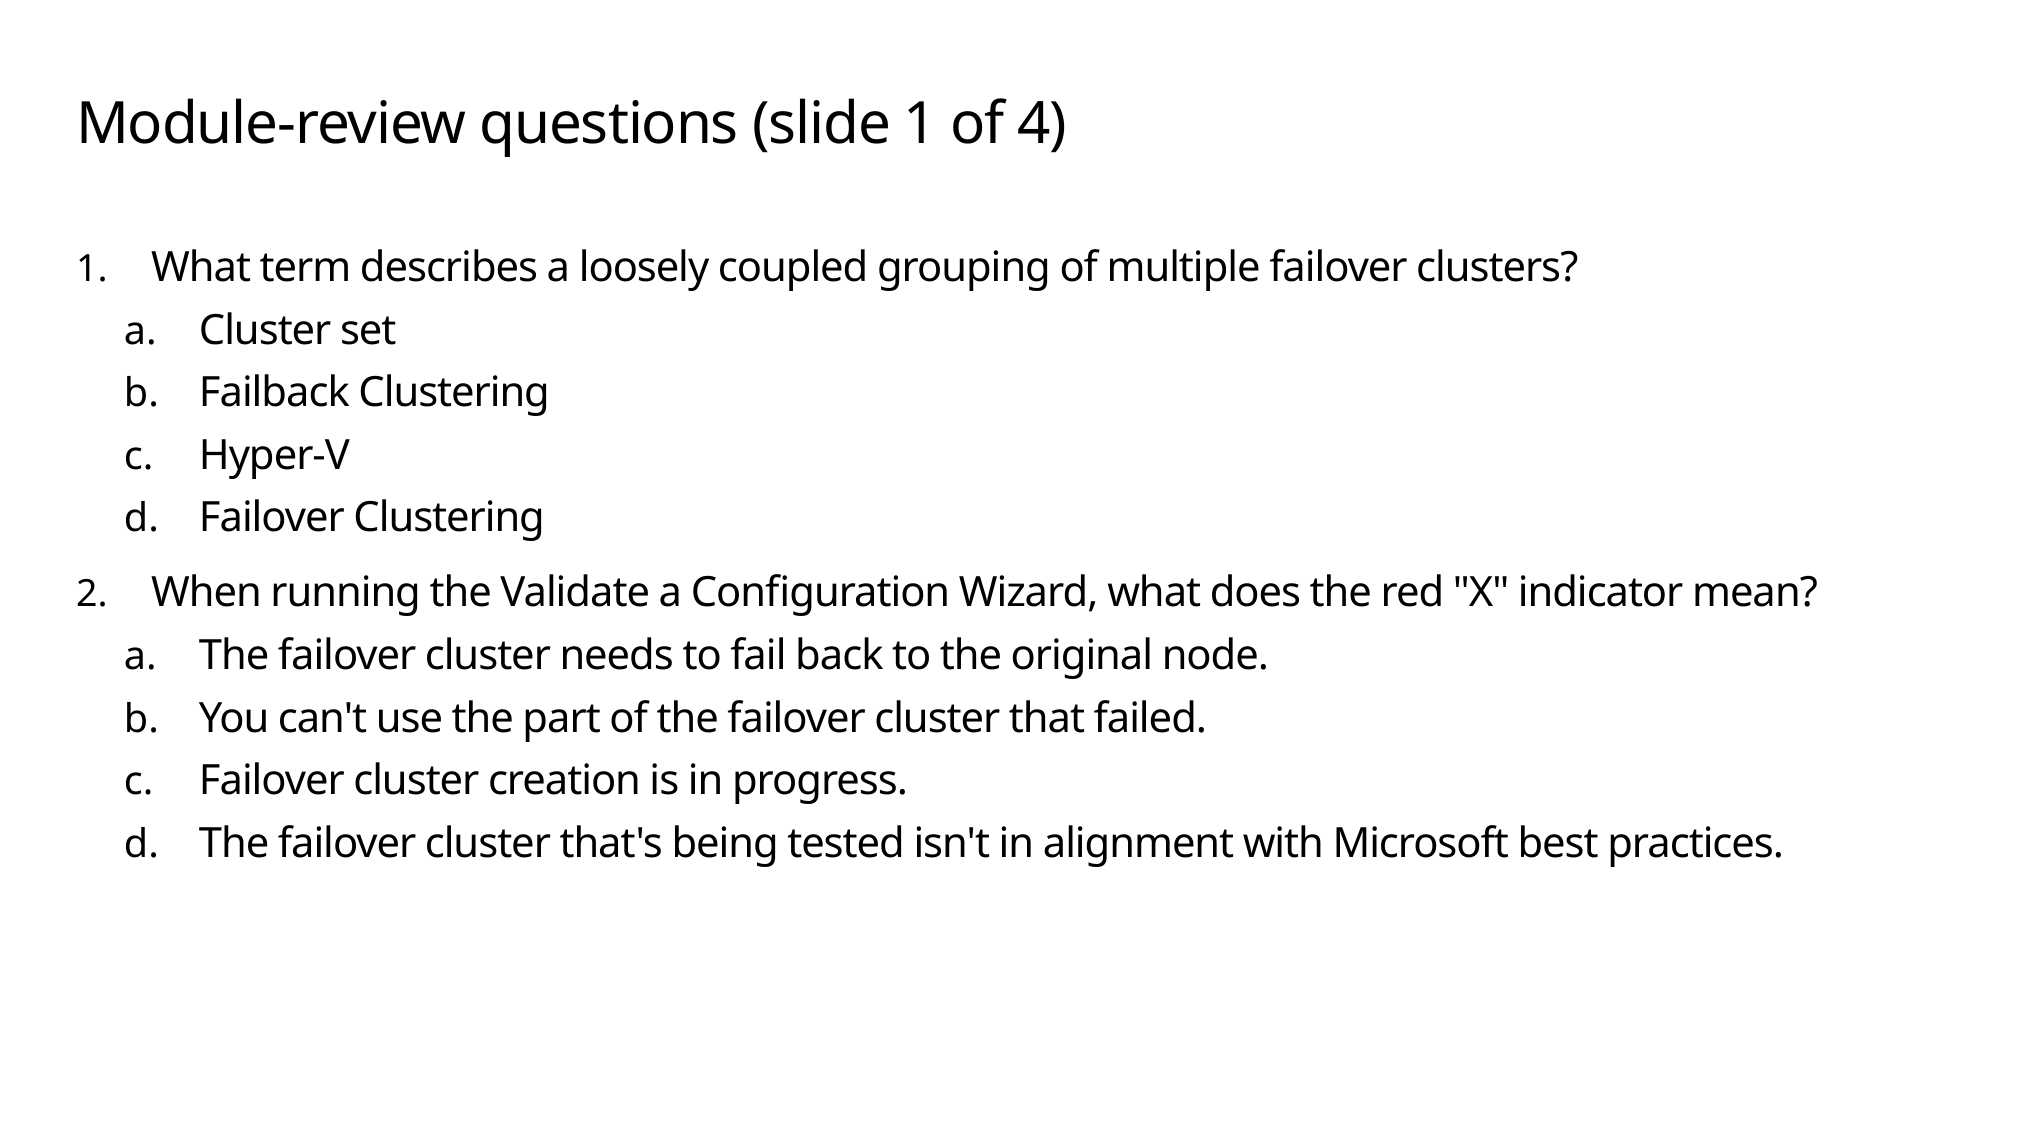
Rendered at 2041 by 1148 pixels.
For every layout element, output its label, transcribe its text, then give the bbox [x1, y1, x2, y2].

list What term describes a loosely coupled grouping of multiple failover clusters? Cluster set Failback Clustering Hyper-V Failover Clustering When running the Validate a Configuration Wizard, what does the red "X" indicator mean? The failover cluster needs to fail back to the original node. You can't use the part of the failover cluster that failed. Failover cluster creation is in progress. The failover cluster that's being tested isn't in alignment with Microsoft best practices. [76, 240, 1970, 1074]
title Module-review questions (slide 1 of 4) [76, 93, 1968, 161]
